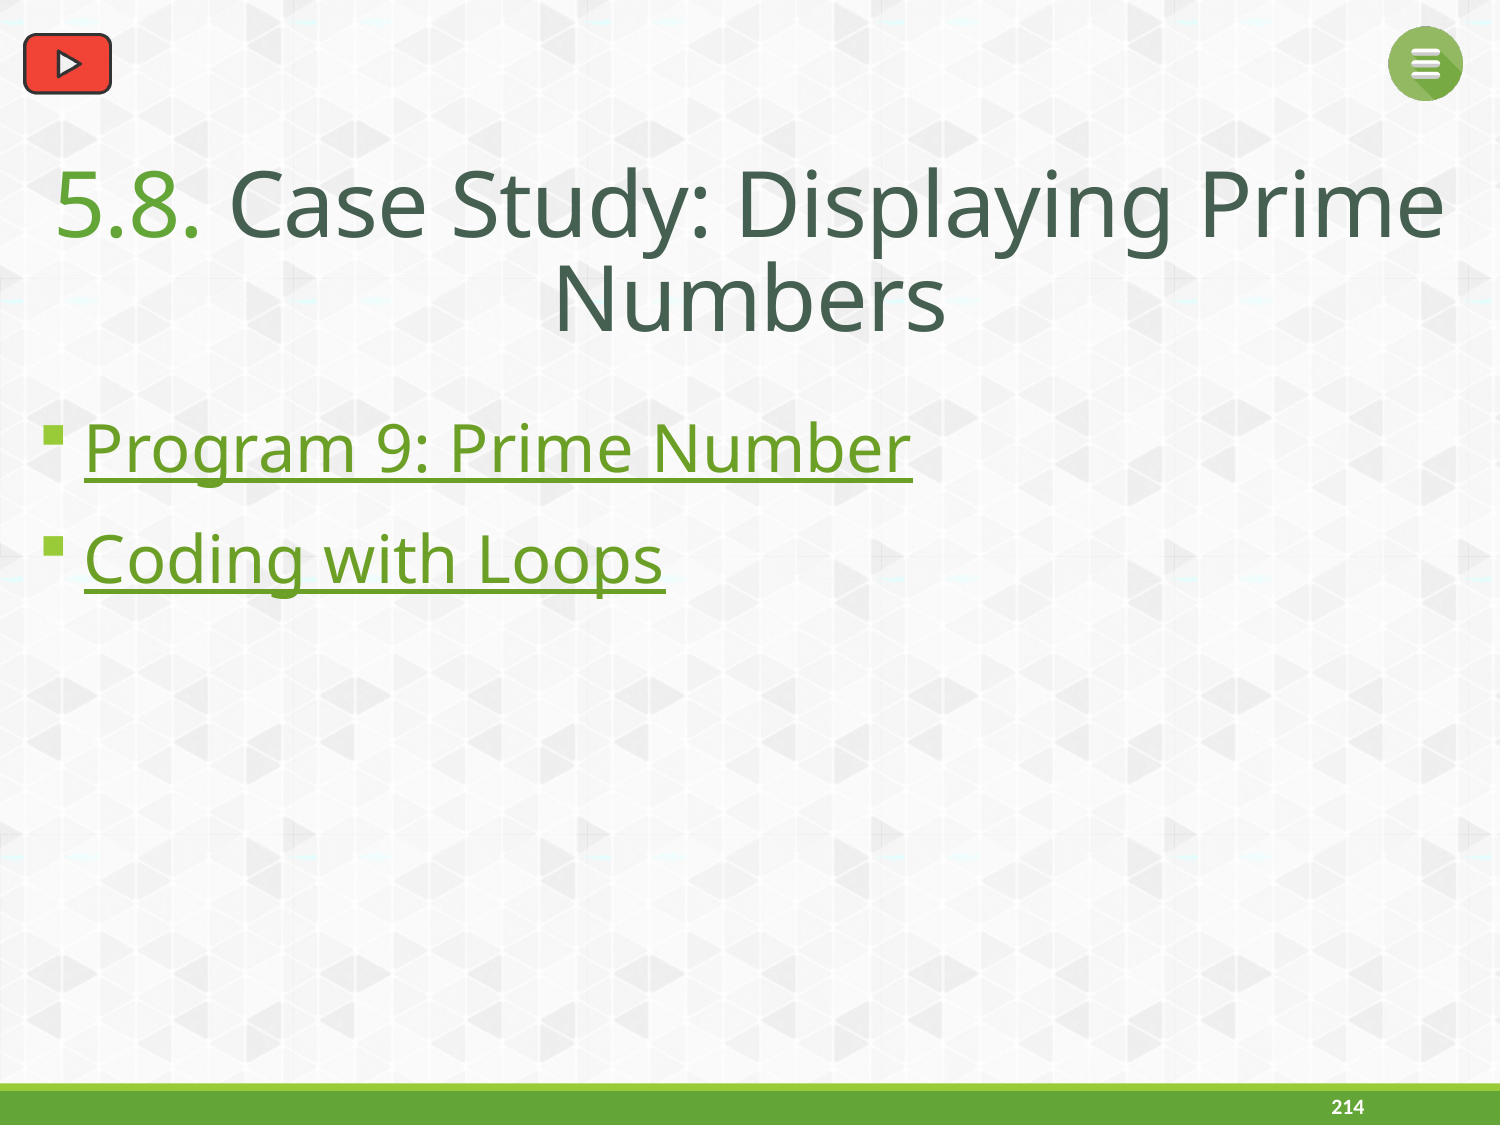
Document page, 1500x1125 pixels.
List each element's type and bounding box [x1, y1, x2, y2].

title [23, 112, 1476, 399]
slide_number [1218, 1090, 1380, 1121]
picture [0, 0, 1500, 1083]
list [23, 399, 1476, 1078]
